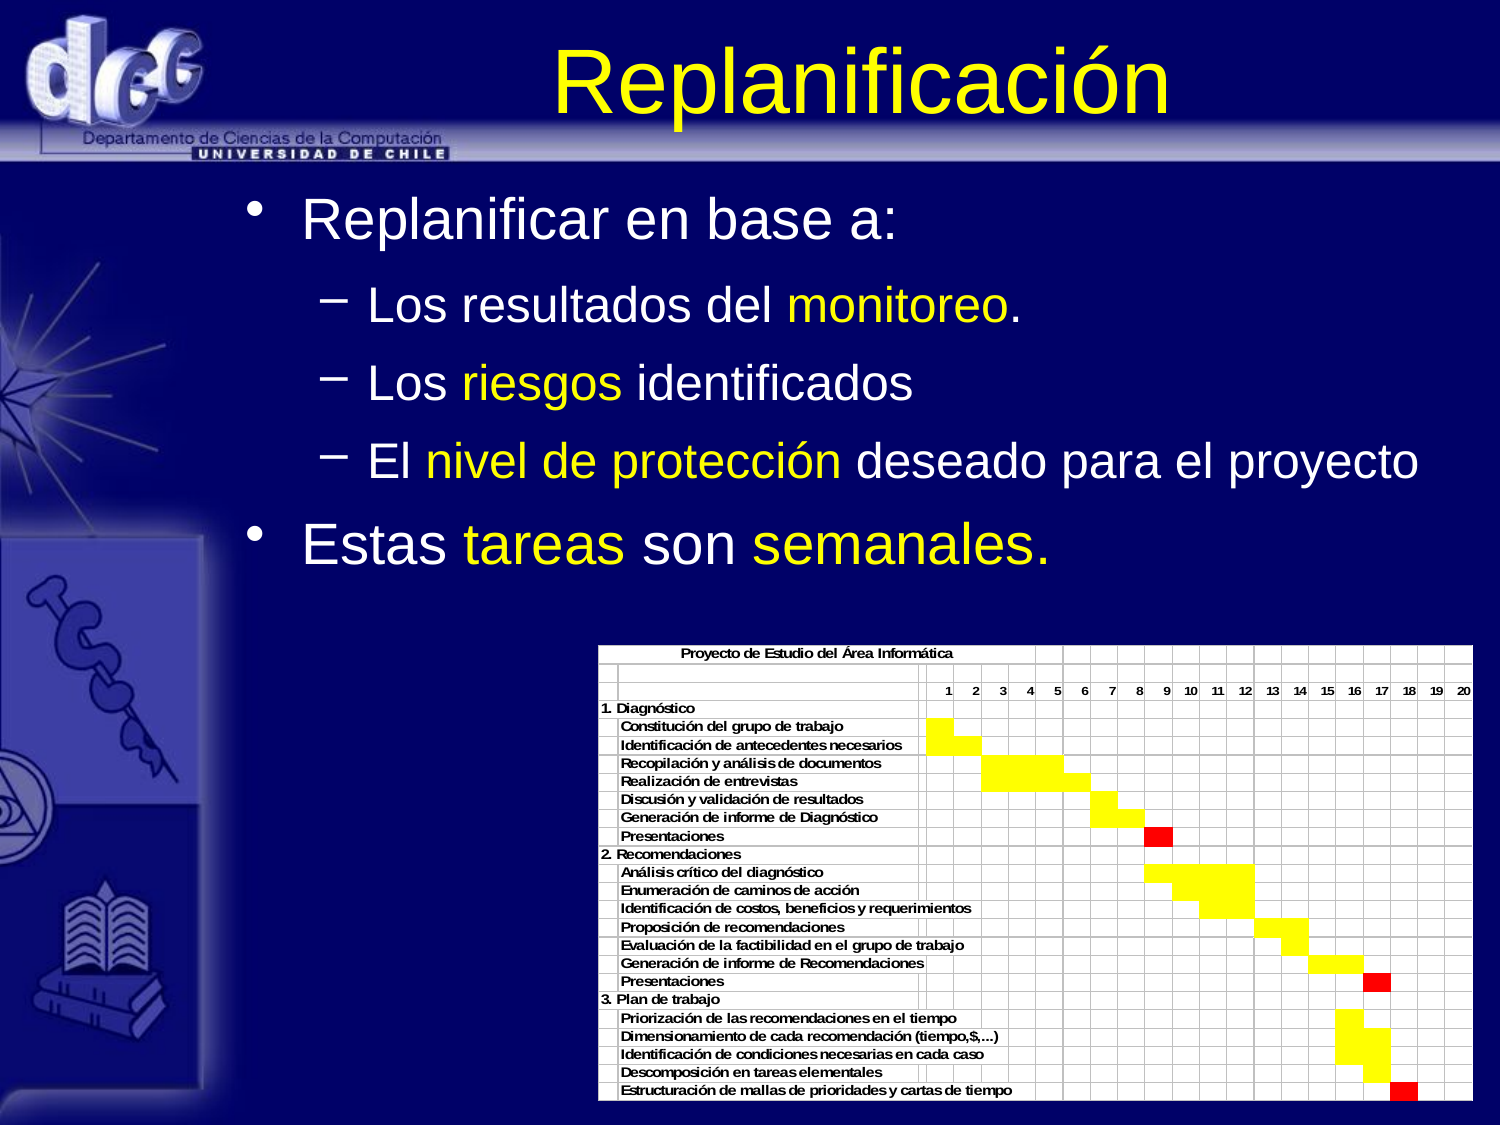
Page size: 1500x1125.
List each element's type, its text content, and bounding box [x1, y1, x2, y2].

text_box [597, 644, 1474, 1102]
picture [0, 0, 1500, 1125]
list Replanificar en base a: Los resultados del monitoreo. Los riesgos identificados El nivel de protección deseado para el proyecto Estas tareas son semanales. [229, 187, 1460, 1083]
title Replanificación [206, 0, 1500, 159]
